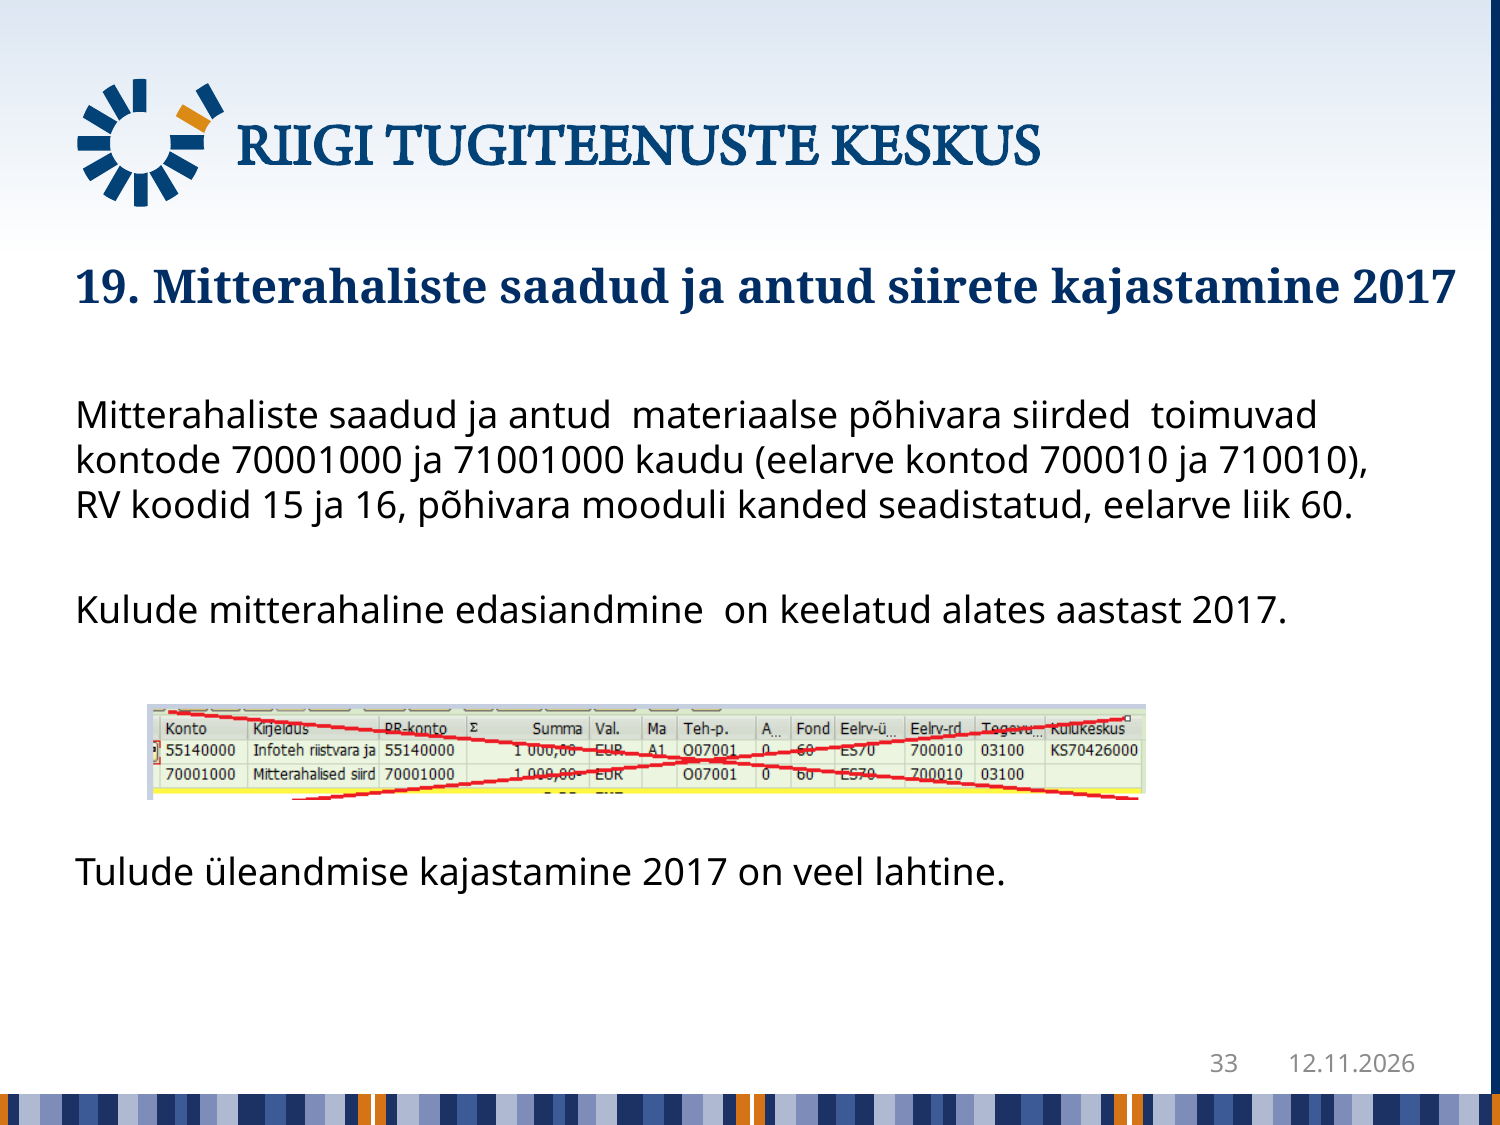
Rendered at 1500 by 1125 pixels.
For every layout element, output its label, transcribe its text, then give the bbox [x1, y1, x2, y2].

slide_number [1269, 1035, 1431, 1095]
title 19. Mitterahaliste saadud ja antud siirete kajastamine 2017 [75, 257, 1500, 327]
list Mitterahaliste saadud ja antud materiaalse põhivara siirded toimuvad kontode 70001000 ja 71001000 kaudu (eelarve kontod 700010 ja 710010), RV koodid 15 ja 16, põhivara mooduli kanded seadistatud, eelarve liik 60. Kulude mitterahaline edasiandmine on keelatud alates aastast 2017. Tulude üleandmise kajastamine 2017 on veel lahtine. [75, 338, 1425, 1012]
slide_number 33 [1139, 1035, 1254, 1095]
picture [147, 703, 1146, 800]
